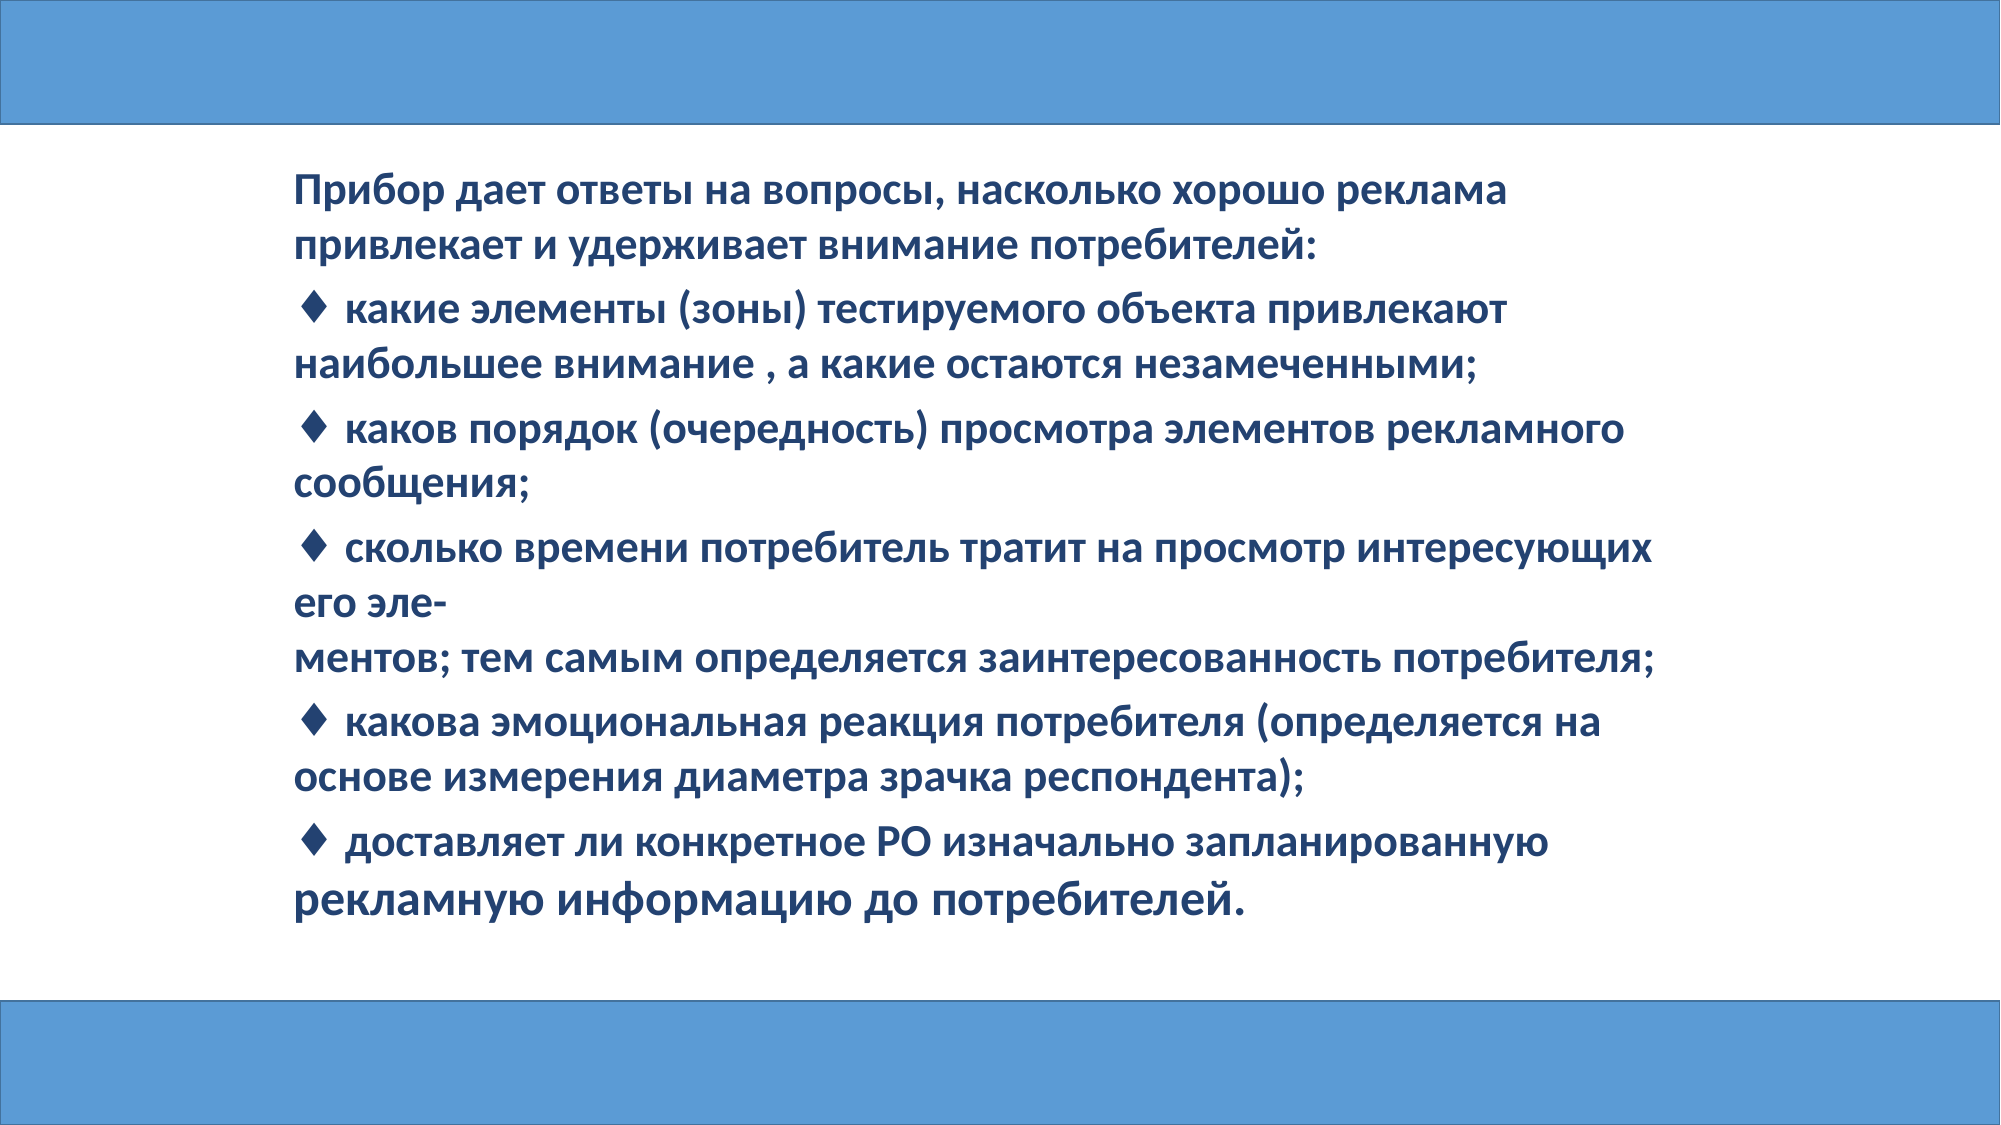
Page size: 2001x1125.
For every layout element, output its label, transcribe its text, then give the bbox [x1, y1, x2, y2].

text_box [0, 1001, 2000, 1125]
list Прибор дает ответы на вопросы, насколько хорошо реклама привлекает и удерживает внимание потребителей: ♦ какие элементы (зоны) тестируемого объекта привлекают наибольшее внимание , а какие остаются незамеченными; ♦ каков порядок (очередность) просмотра элементов рекламного сообщения; ♦ сколько времени потребитель тратит на просмотр интересующих его эле- ментов; тем самым определяется заинтересованность потребителя; ♦ какова эмоциональная реакция потребителя (определяется на основе измерения диаметра зрачка респондента); ♦ доставляет ли конкретное РО изначально запланированную рекламную информацию до потребителей. [278, 151, 1722, 1001]
text_box [0, 0, 2000, 124]
